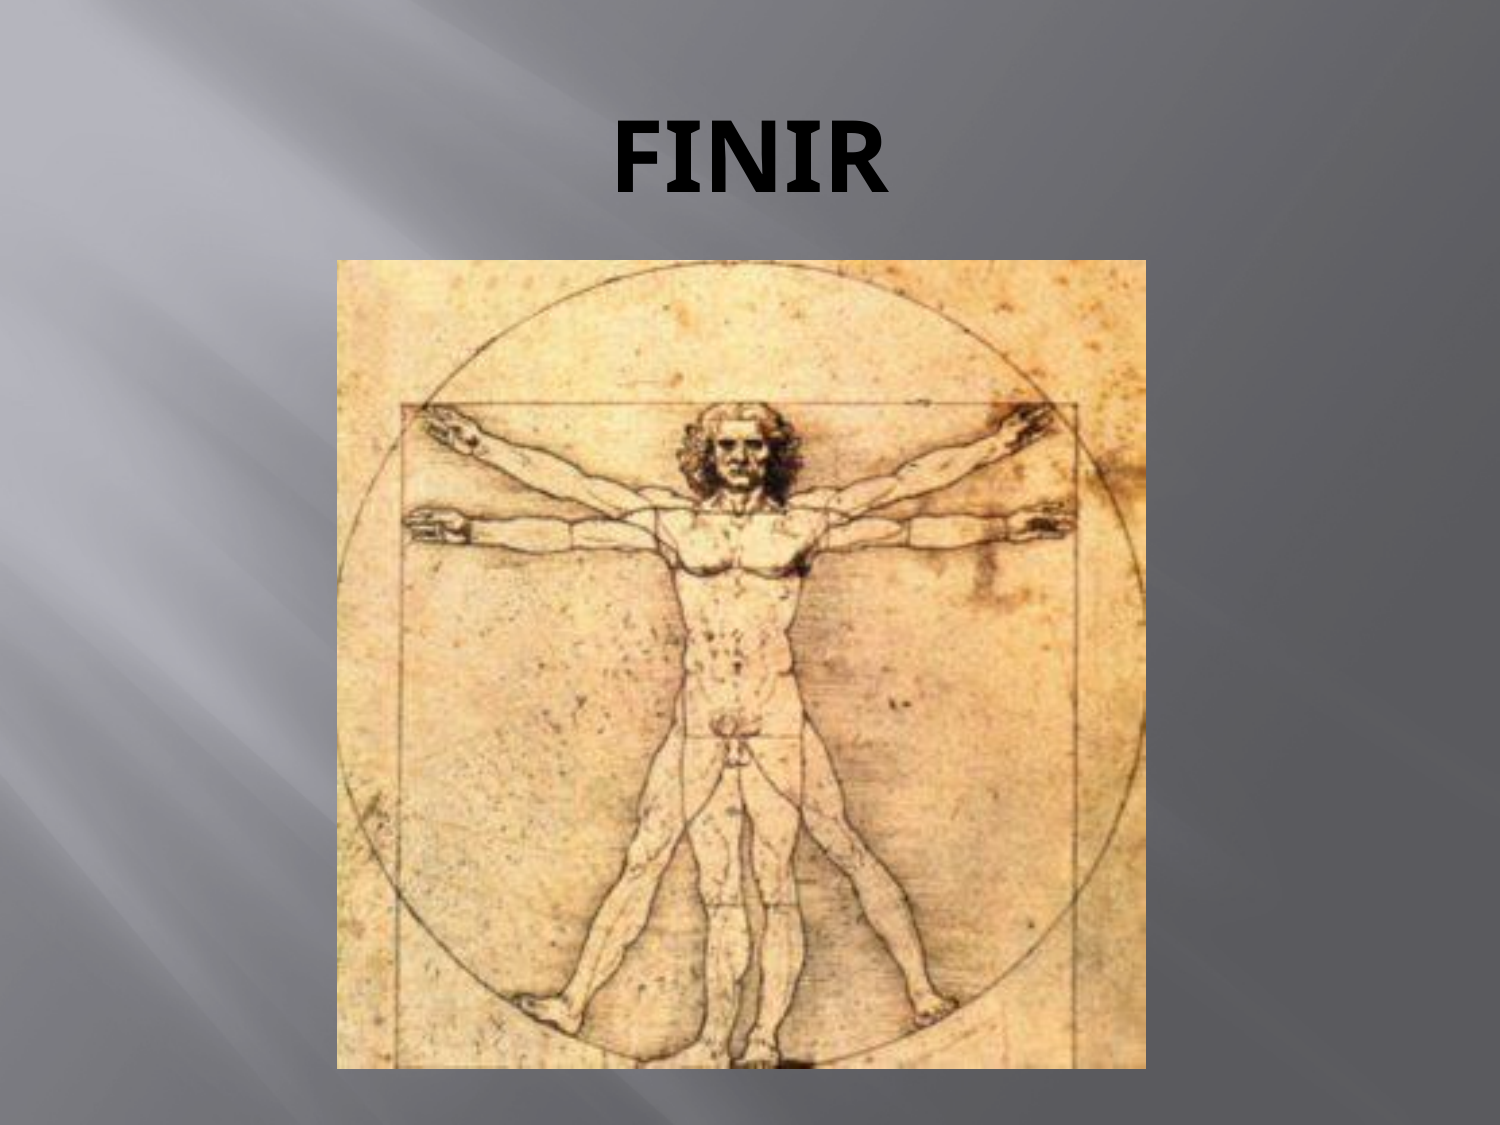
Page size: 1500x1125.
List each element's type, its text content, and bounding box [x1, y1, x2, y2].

picture [337, 260, 1146, 1069]
title Finir [75, 50, 1425, 213]
